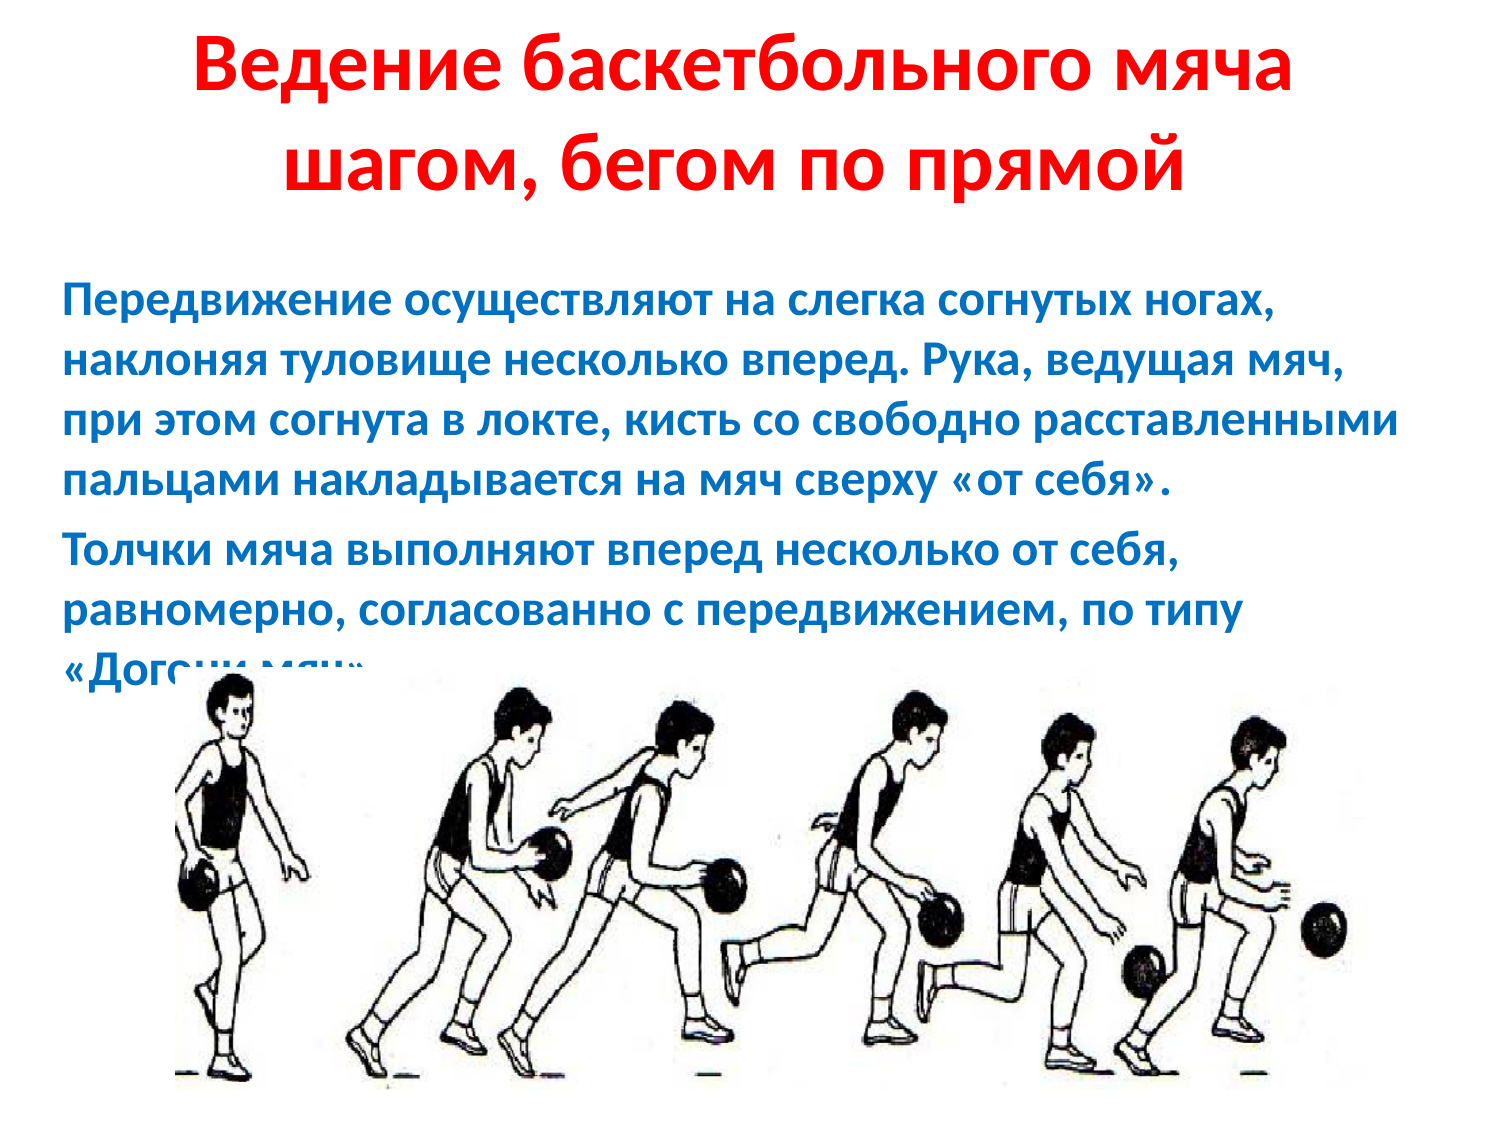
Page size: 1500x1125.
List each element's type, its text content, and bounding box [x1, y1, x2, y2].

list Передвижение осуществляют на слегка согнутых ногах, наклоняя туловище несколько вперед. Рука, ведущая мяч, при этом согнута в локте, кисть со свободно расставленными пальцами накладывается на мяч сверху «от себя». Толчки мяча выполняют вперед несколько от себя, равномерно, согласованно с передвижением, по типу «Догони мяч». [46, 257, 1454, 723]
text_box Ведение баскетбольного мяча шагом, бегом по прямой [46, 0, 1442, 129]
picture [175, 667, 1369, 1091]
